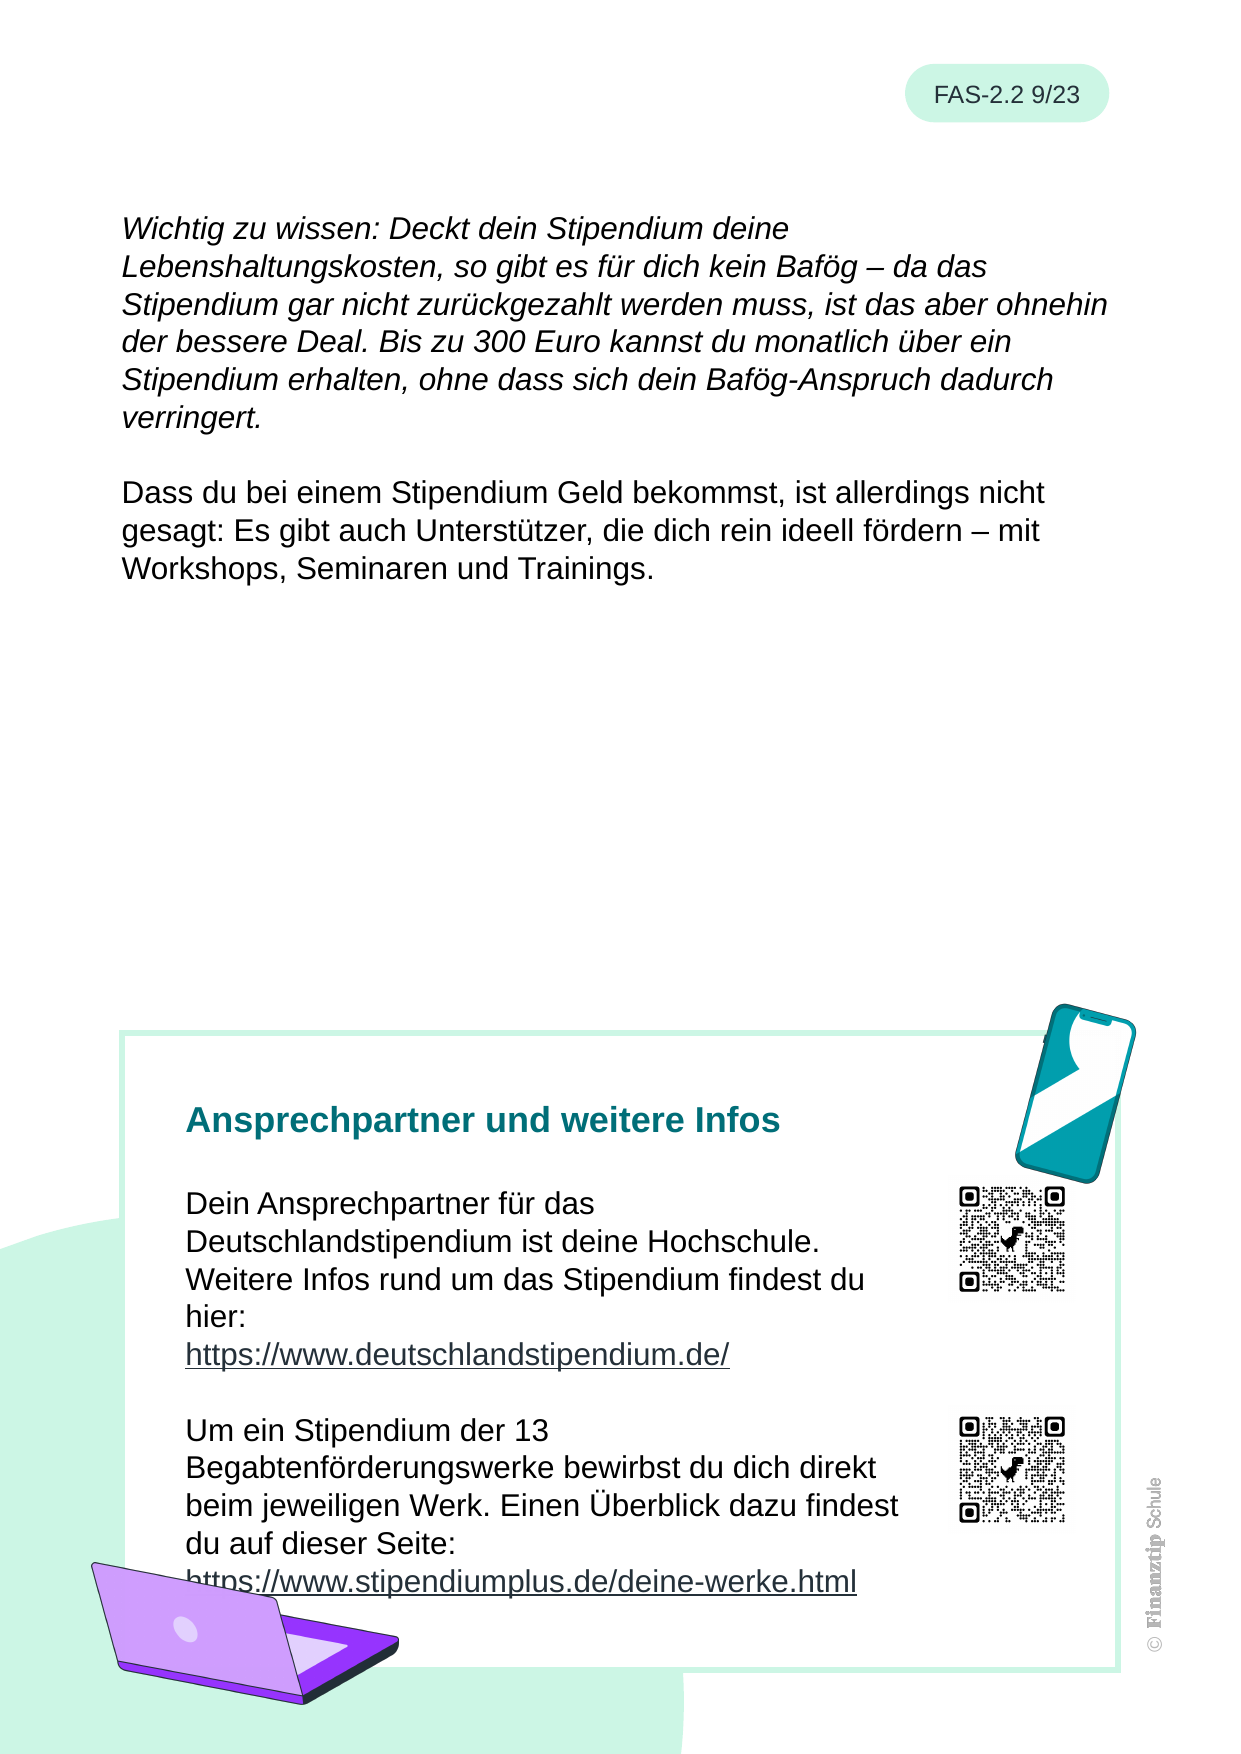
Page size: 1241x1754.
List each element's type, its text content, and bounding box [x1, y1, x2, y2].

picture [1143, 1478, 1165, 1628]
picture [948, 1405, 1076, 1534]
text_box Ansprechpartner und weitere Infos Dein Ansprechpartner für das Deutschlandstipendium ist deine Hochschule. Weitere Infos rund um das Stipendium findest du hier: https://www.deutschlandstipendium.de/ Um ein Stipendium der 13 Begabtenförderungswerke bewirbst du dich direkt beim jeweiligen Werk. Einen Überblick dazu findest du auf dieser Seite: https://www.stipendiumplus.de/deine-werke.html [121, 1032, 1119, 1671]
picture [948, 981, 1183, 1303]
picture [91, 1562, 399, 1705]
text_box Wichtig zu wissen: Deckt dein Stipendium deine Lebenshaltungskosten, so gibt es für dich kein Bafög – da das Stipendium gar nicht zurückgezahlt werden muss, ist das aber ohnehin der bessere Deal. Bis zu 300 Euro kannst du monatlich über ein Stipendium erhalten, ohne dass sich dein Bafög-Anspruch dadurch verringert. Dass du bei einem Stipendium Geld bekommst, ist allerdings nicht gesagt: Es gibt auch Unterstützer, die dich rein ideell fördern – mit Workshops, Seminaren und Trainings. [121, 200, 1119, 593]
